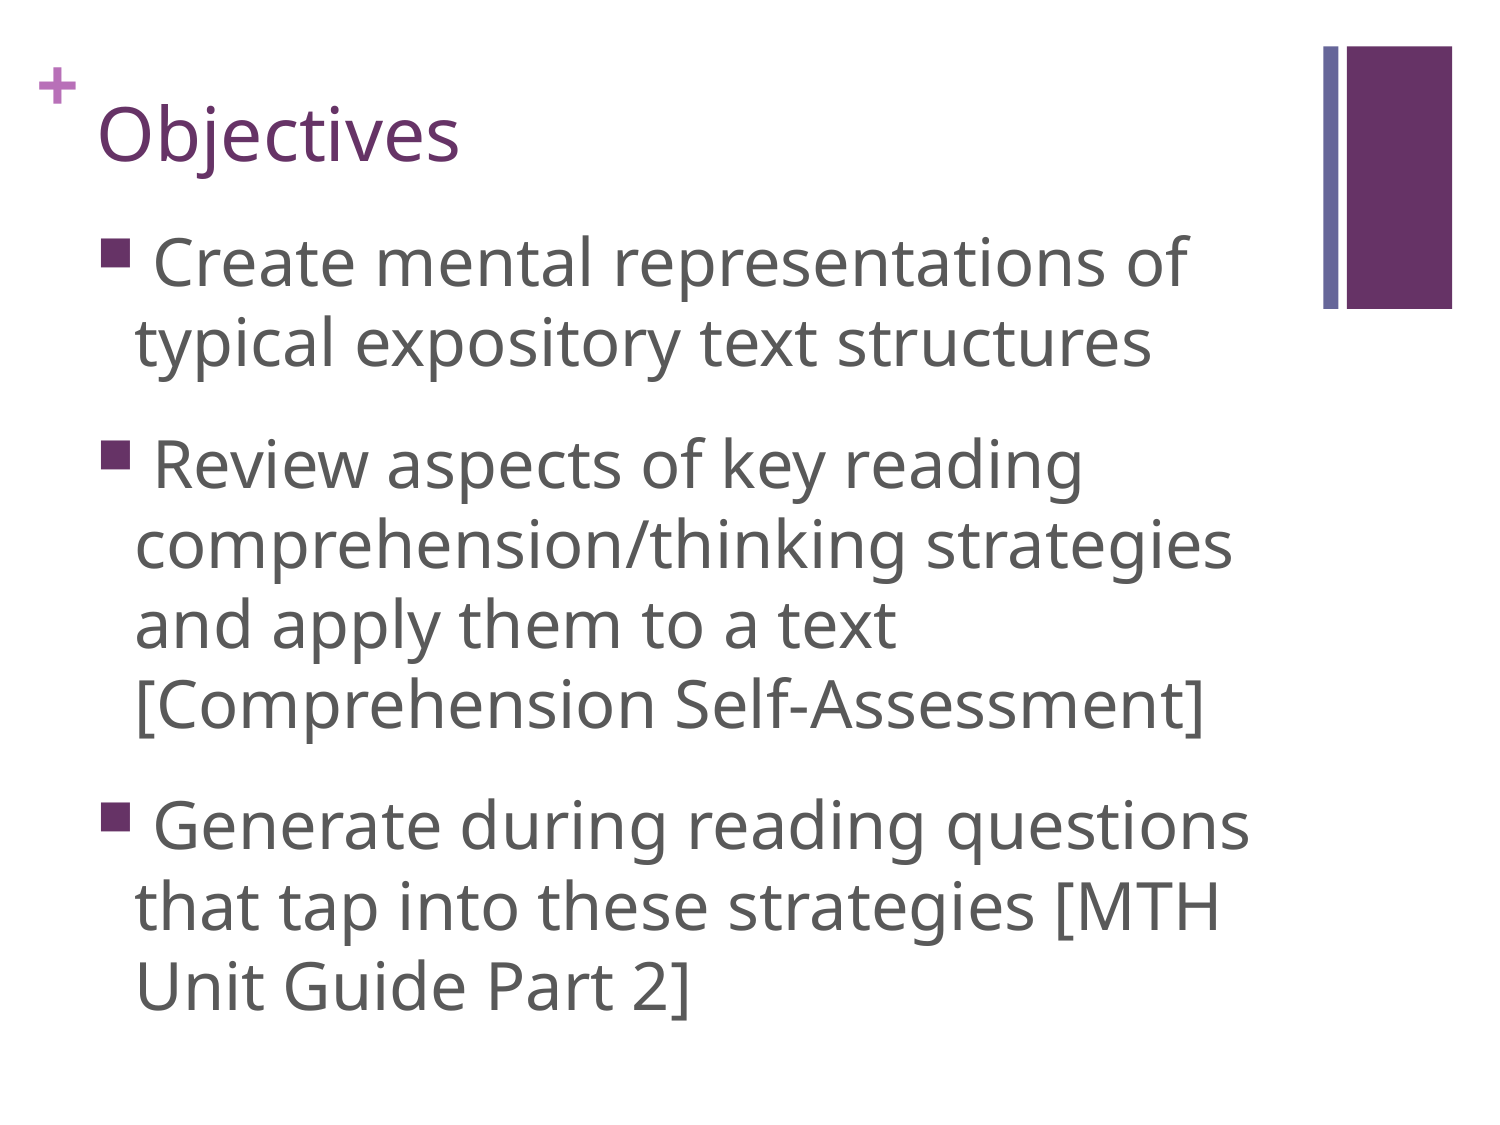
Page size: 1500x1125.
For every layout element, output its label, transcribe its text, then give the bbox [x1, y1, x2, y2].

list Create mental representations of typical expository text structures Review aspects of key reading comprehension/thinking strategies and apply them to a text [Comprehension Self-Assessment] Generate during reading questions that tap into these strategies [MTH Unit Guide Part 2] [81, 212, 1322, 1075]
title Objectives [81, 79, 1322, 212]
